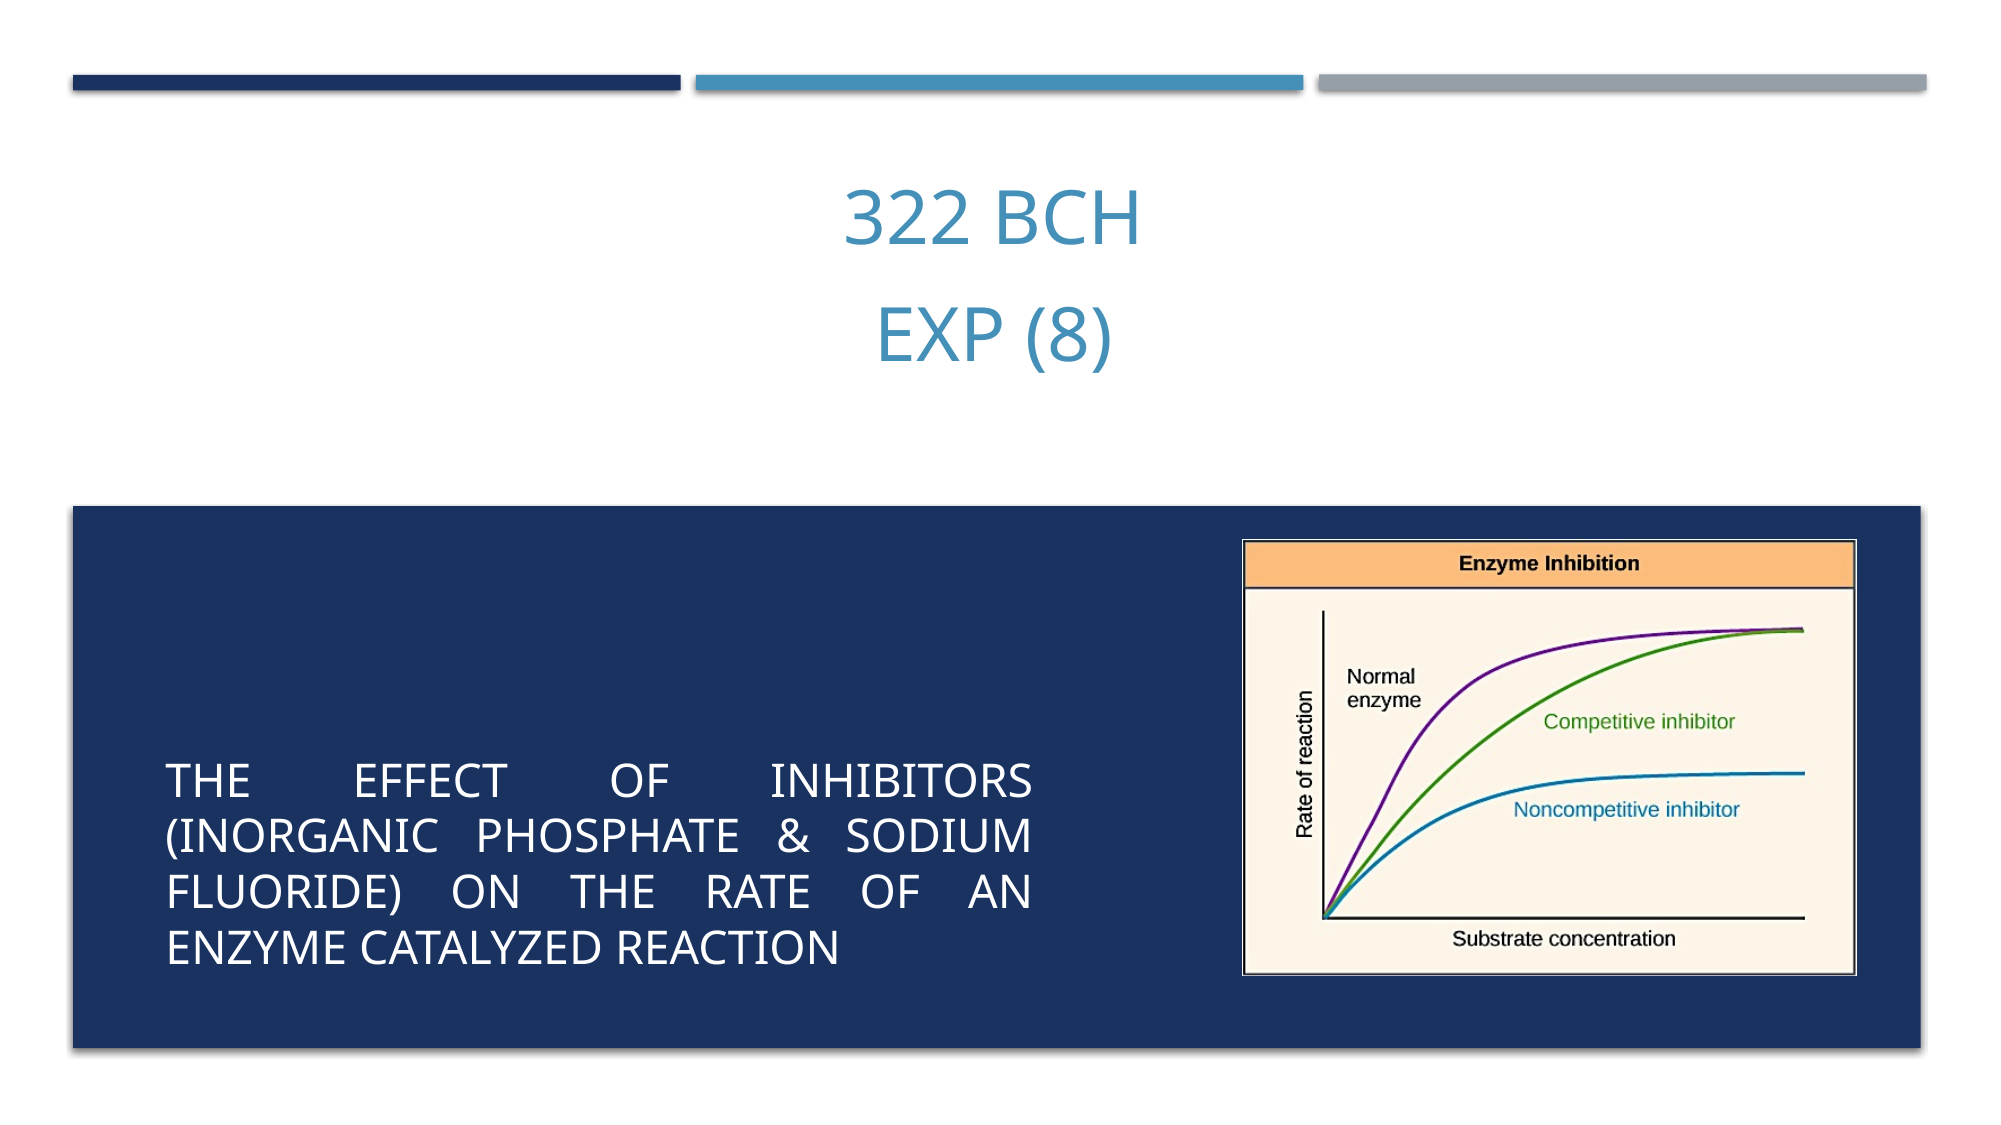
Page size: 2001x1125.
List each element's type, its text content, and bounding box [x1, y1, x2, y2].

picture [1242, 539, 1858, 977]
title The effect of inhibitors (Inorganic phosphate & Sodium fluoride) on the rate of an enzyme catalyzed reaction [150, 739, 1049, 982]
subtitle 322 BCH Exp (8) [92, 161, 1896, 259]
